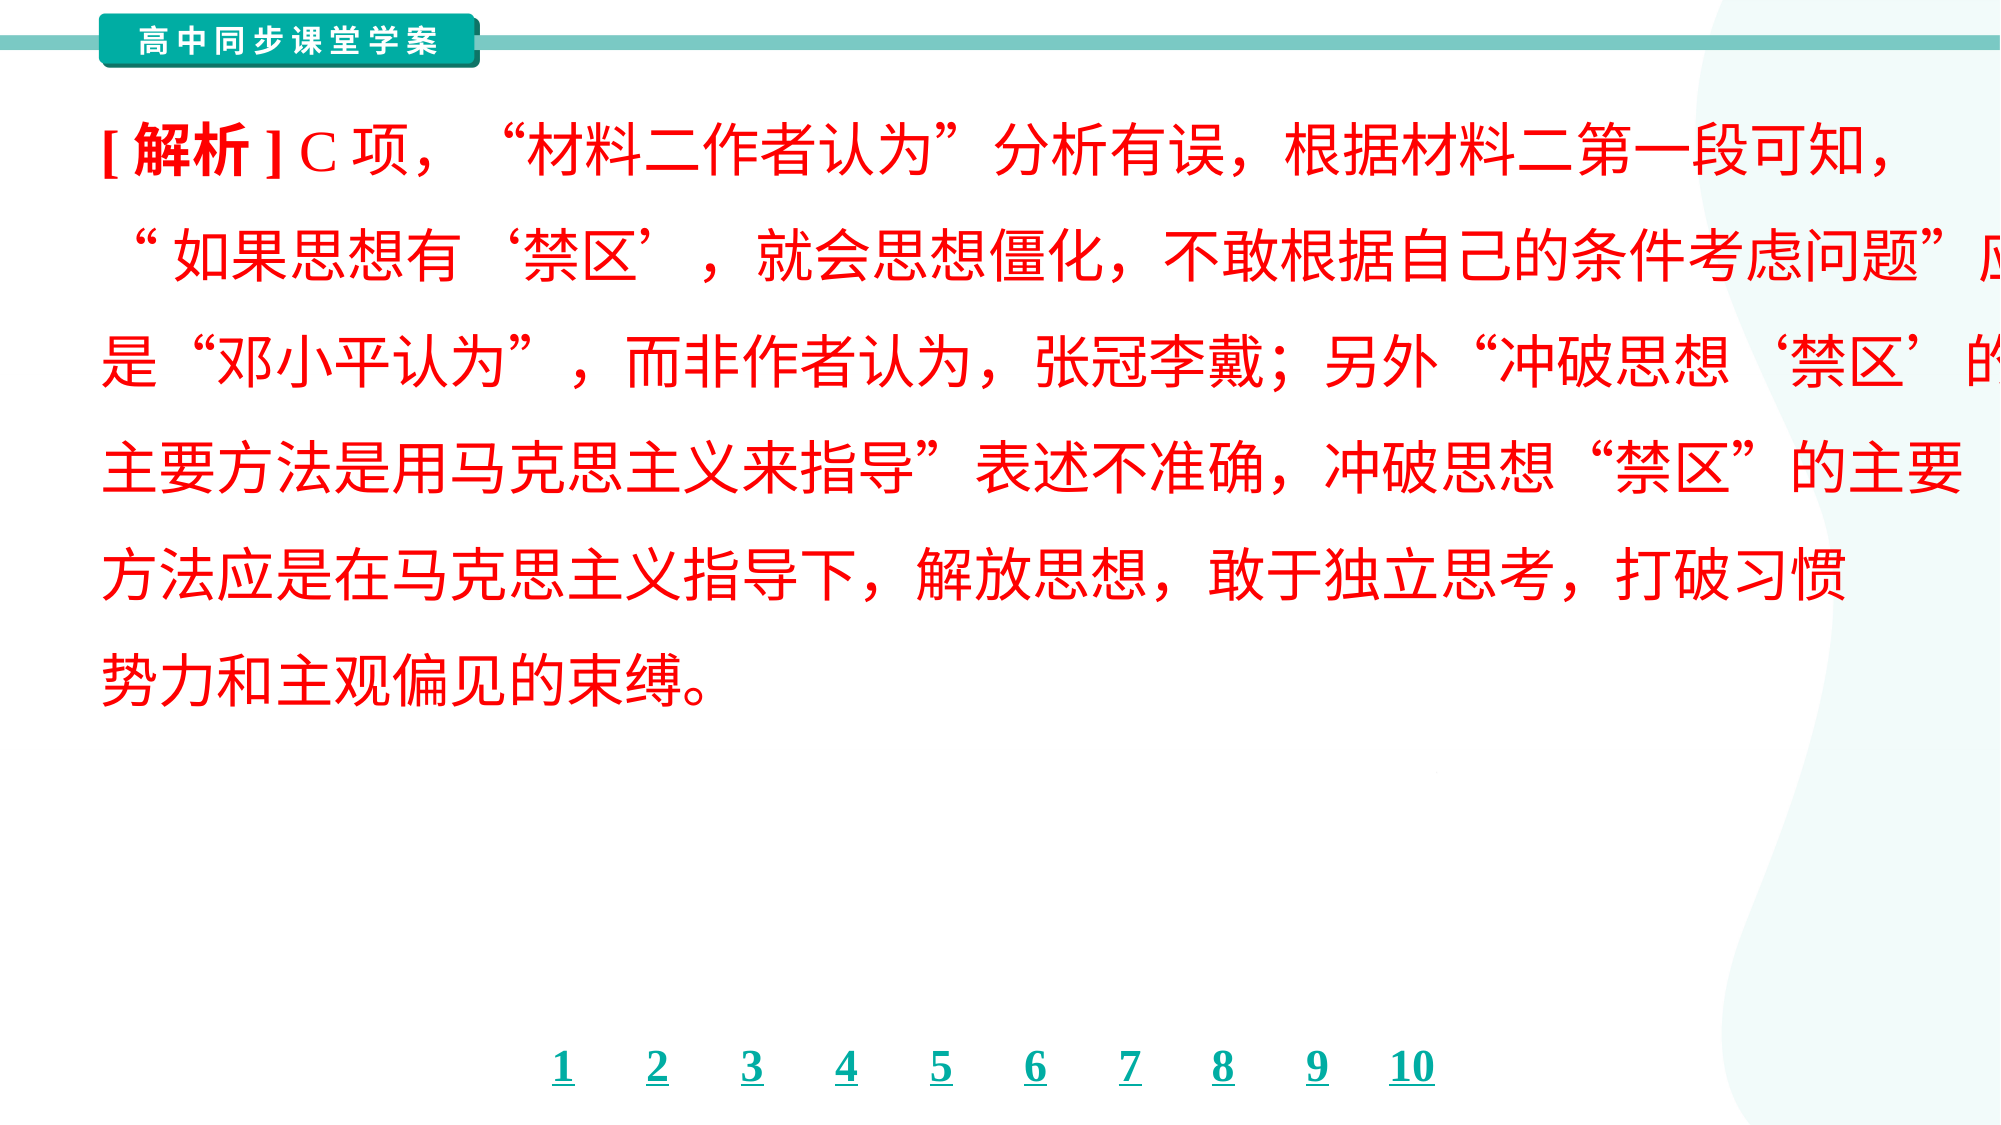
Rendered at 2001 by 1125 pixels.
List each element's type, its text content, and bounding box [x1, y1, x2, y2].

text_box [解析] C项，“材料二作者认为”分析有误，根据材料二第一段可知， “如果思想有‘禁区’，就会思想僵化，不敢根据自己的条件考虑问题”应 是“邓小平认为”，而非作者认为，张冠李戴；另外“冲破思想‘禁区’的 主要方法是用马克思主义来指导”表述不准确，冲破思想“禁区”的主要 方法应是在马克思主义指导下，解放思想，敢于独立思考，打破习惯 势力和主观偏见的束缚。 [100, 76, 1899, 715]
picture [0, 0, 2000, 1125]
